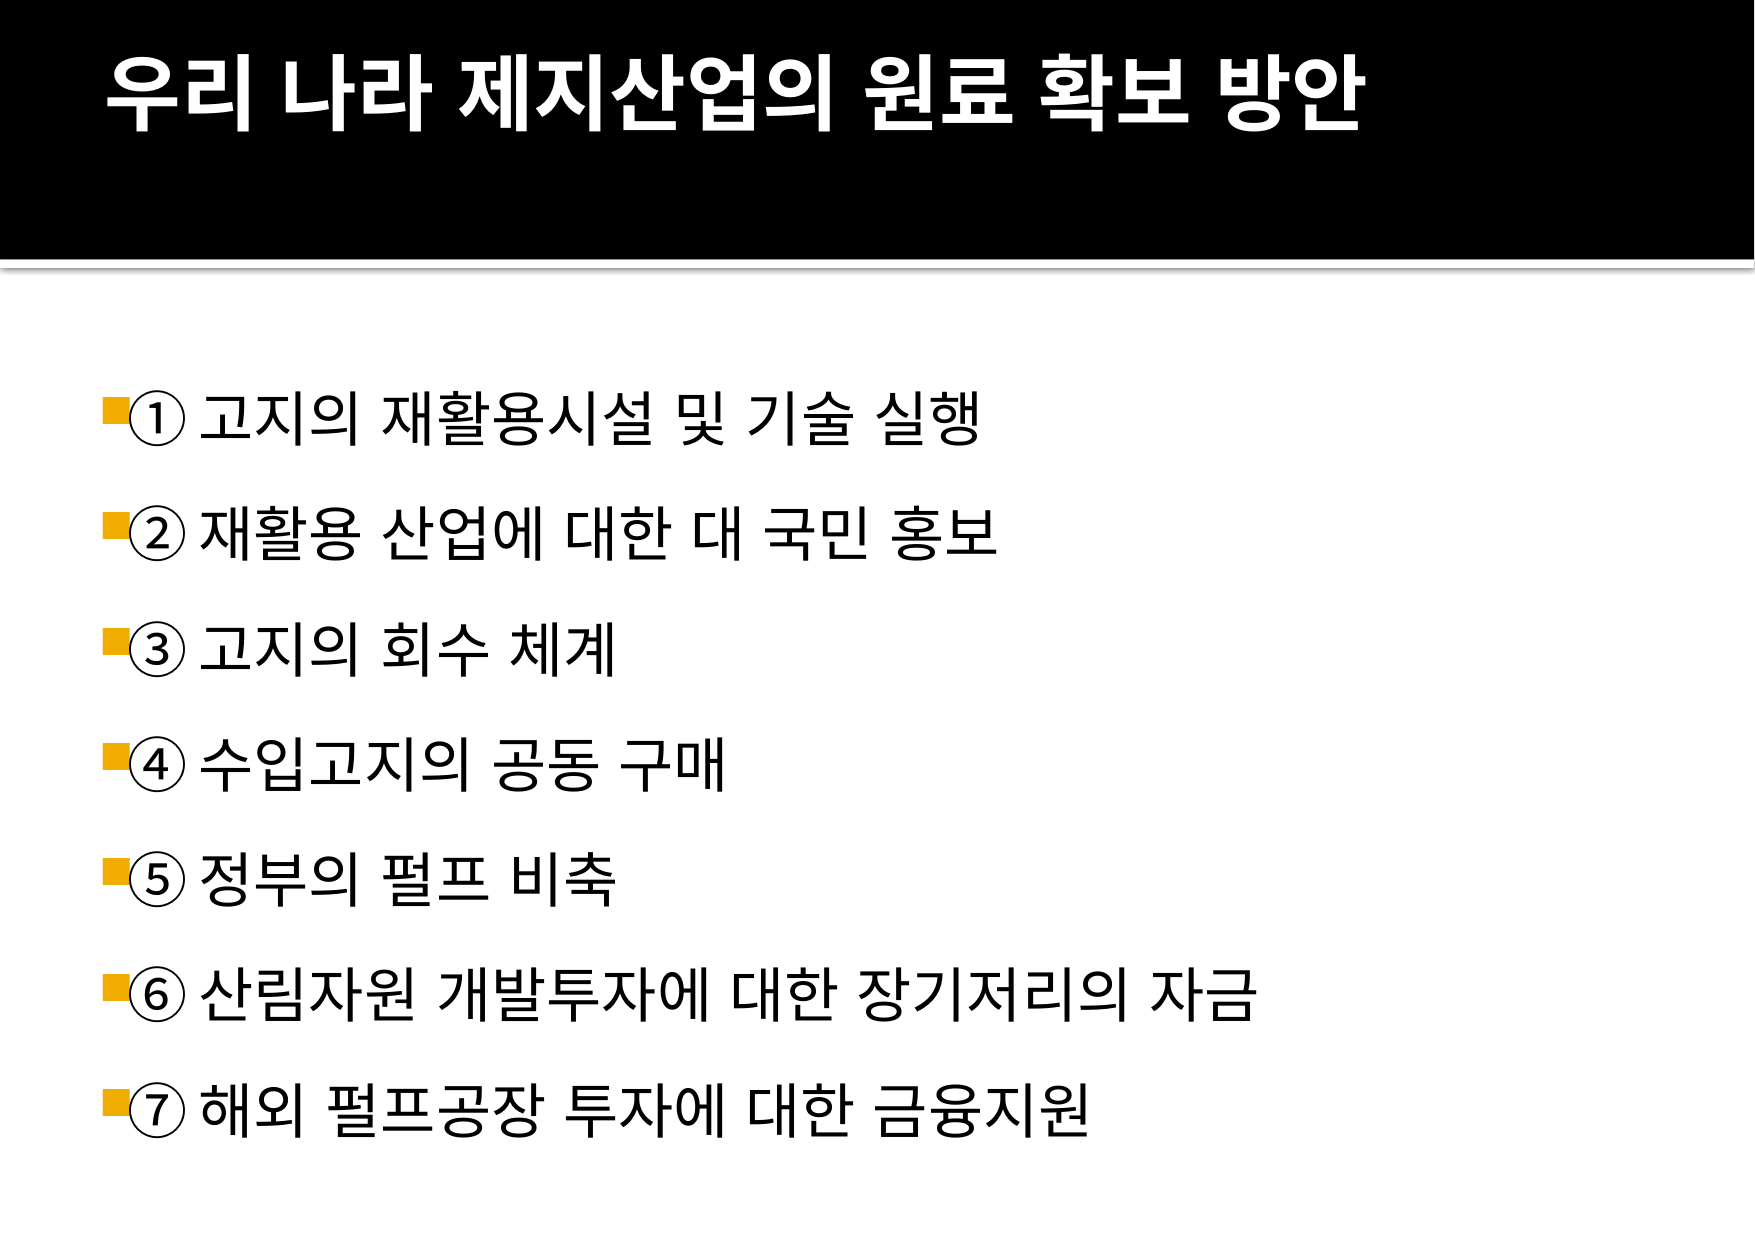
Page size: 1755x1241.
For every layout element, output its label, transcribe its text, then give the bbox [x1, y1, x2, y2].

title 우리 나라 제지산업의 원료 확보 방안 [87, 28, 1667, 255]
list ①고지의 재활용시설 및 기술 실행 ②재활용 산업에 대한 대 국민 홍보 ③고지의 회수 체계 ④수입고지의 공동 구매 ⑤정부의 펄프 비축 ⑥산림자원 개발투자에 대한 장기저리의 자금 ⑦해외 펄프공장 투자에 대한 금융지원 [87, 321, 1667, 1158]
